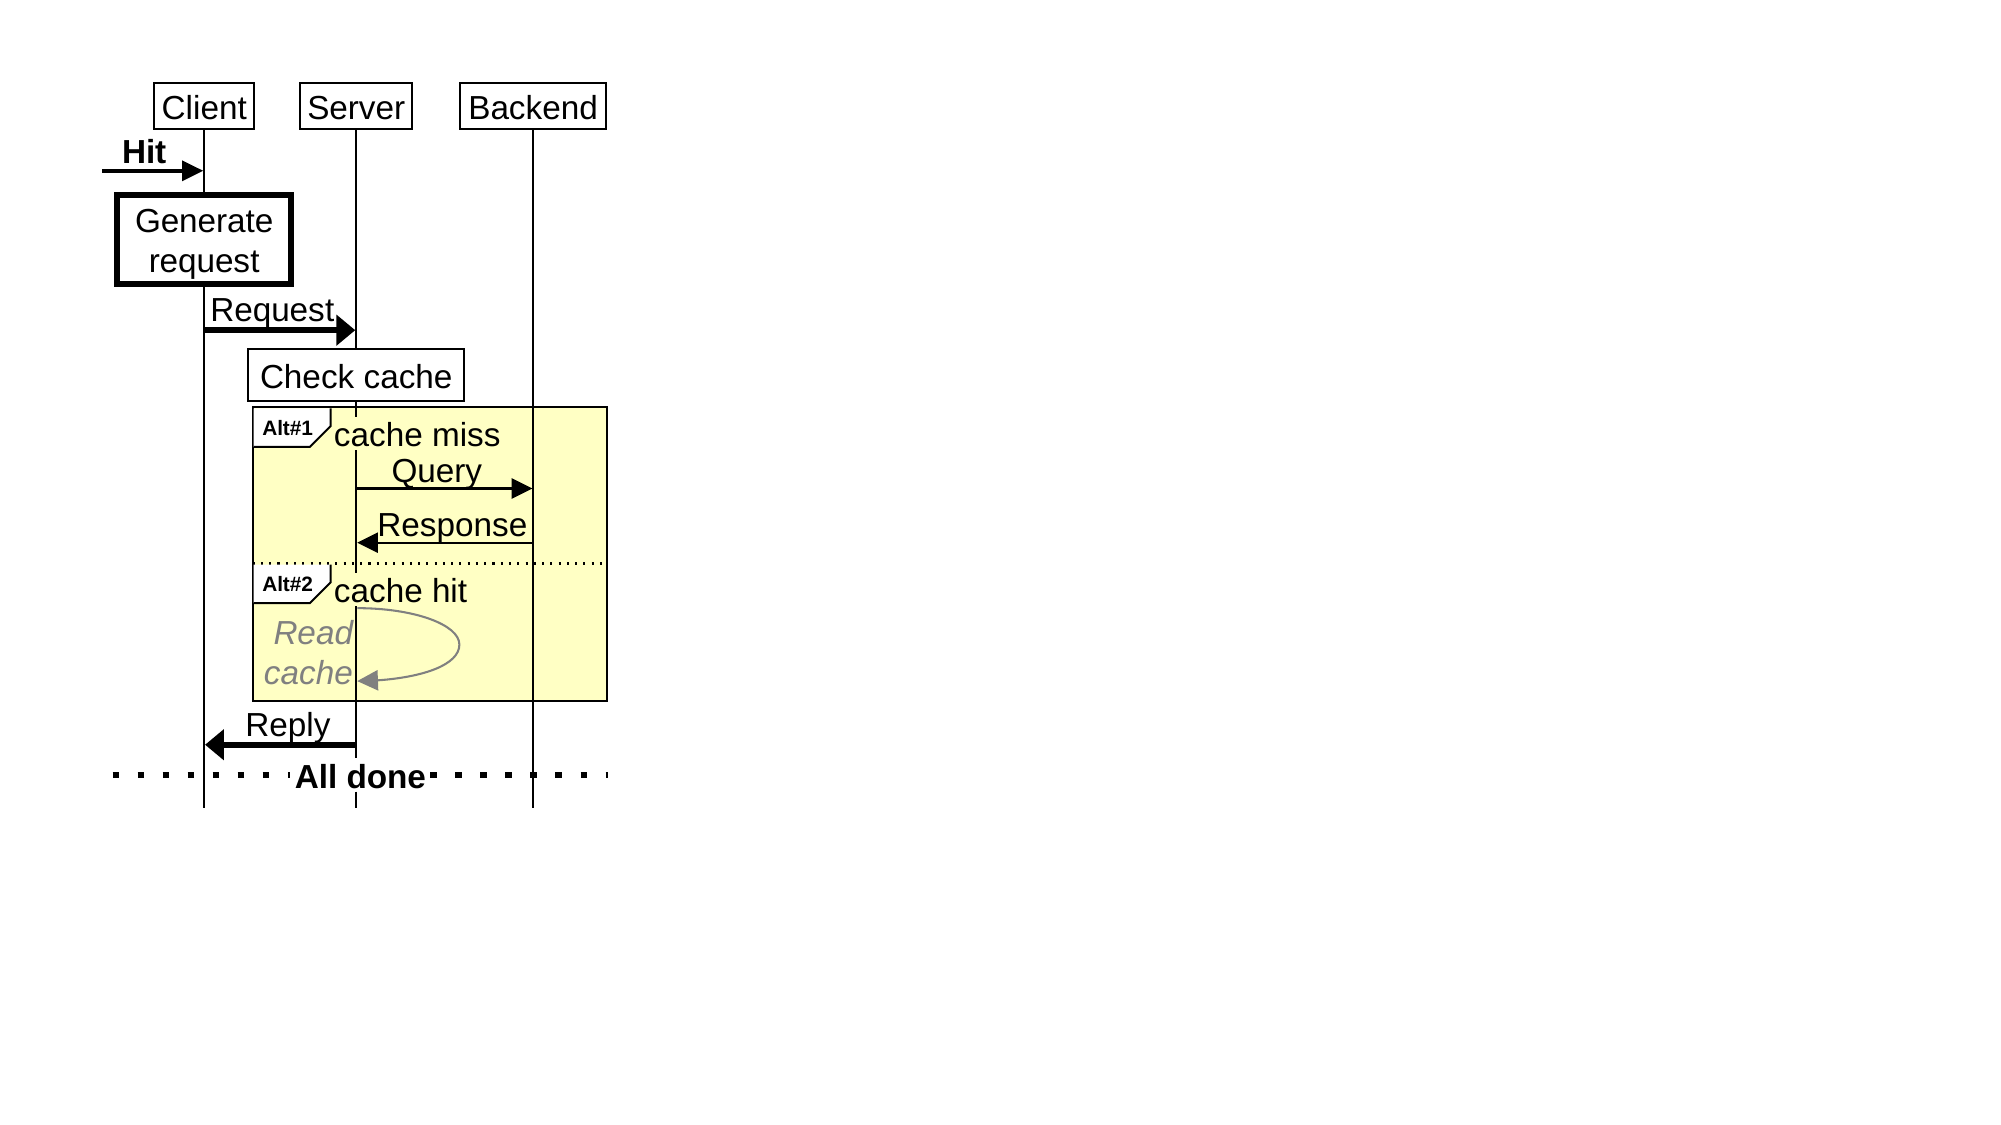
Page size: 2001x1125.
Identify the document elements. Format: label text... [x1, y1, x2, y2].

text_box [253, 407, 332, 446]
text_box cache miss [333, 414, 505, 453]
text_box Reply [243, 704, 333, 742]
text_box [357, 407, 532, 487]
text_box [357, 544, 532, 563]
text_box [253, 564, 332, 604]
text_box [357, 609, 460, 691]
text_box [534, 564, 608, 701]
text_box [357, 490, 532, 542]
text_box Check cache [248, 348, 465, 401]
text_box Read cache [259, 610, 354, 692]
text_box cache hit [333, 570, 472, 609]
text_box Client [154, 83, 255, 130]
text_box [74, 74, 648, 809]
text_box Hit [119, 131, 169, 169]
text_box [253, 408, 332, 448]
text_box [252, 564, 355, 701]
text_box Request [208, 289, 337, 327]
text_box [534, 407, 608, 563]
text_box [357, 564, 532, 701]
text_box Alt#1 [259, 414, 316, 440]
text_box Backend [460, 83, 607, 130]
text_box All done [292, 756, 429, 794]
text_box Generate request [116, 194, 292, 285]
text_box [253, 564, 329, 602]
text_box Query [389, 453, 485, 487]
text_box Response [375, 504, 530, 542]
text_box Server [299, 83, 413, 130]
text_box [252, 407, 355, 563]
text_box Alt#2 [259, 570, 316, 596]
